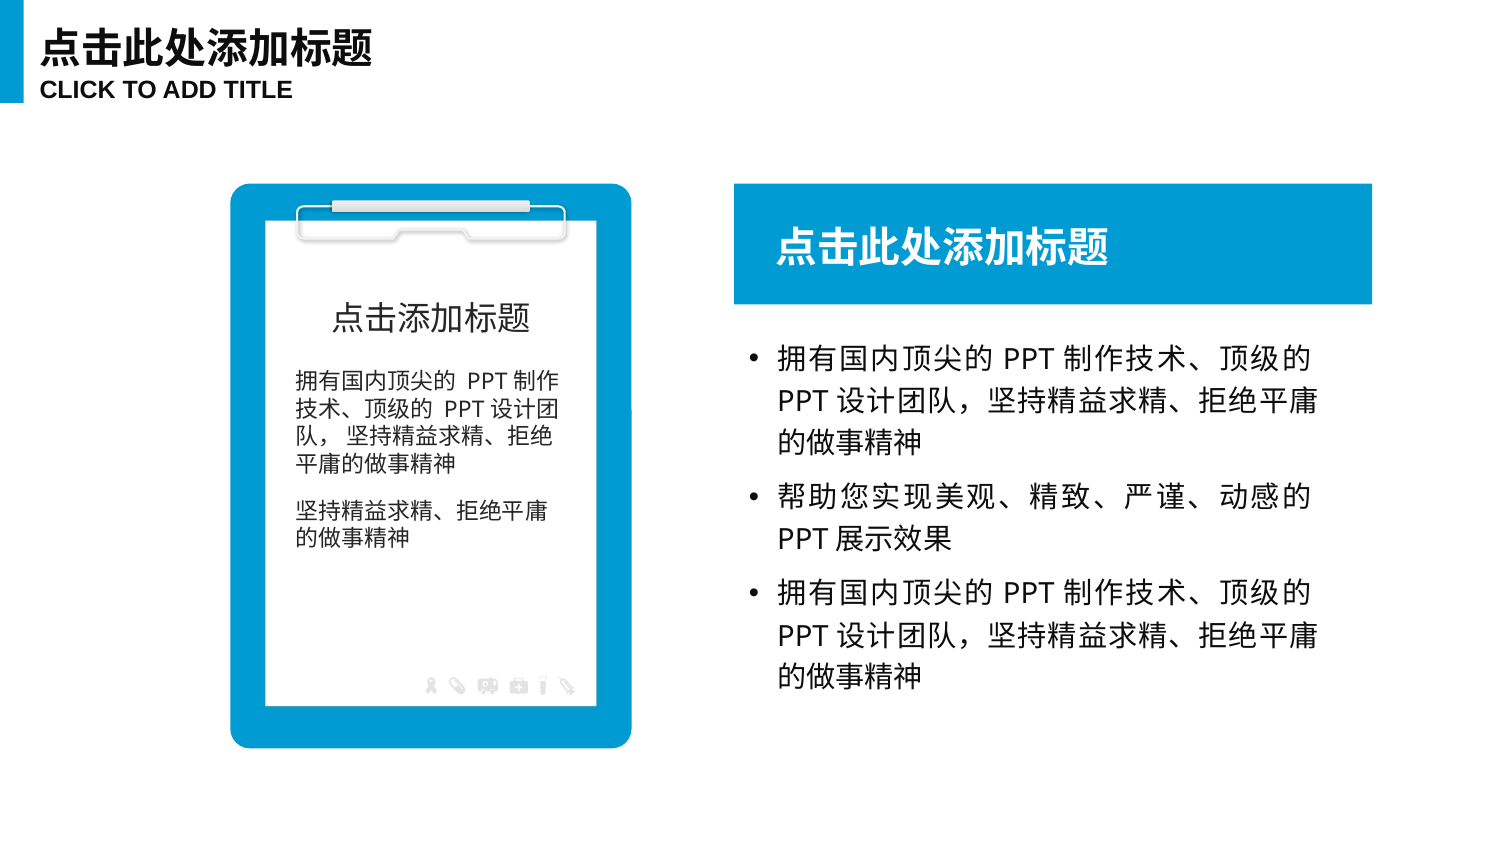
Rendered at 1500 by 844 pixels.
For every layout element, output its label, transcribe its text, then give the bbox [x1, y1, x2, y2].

text_box 点击此处添加标题 [26, 14, 502, 79]
text_box [0, 0, 26, 105]
text_box CLICK TO ADD TITLE [24, 66, 372, 112]
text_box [229, 183, 632, 749]
text_box 拥有国内顶尖的PPT制作技术、顶级的PPT设计团队，坚持精益求精、拒绝平庸的做事精神 帮助您实现美观、精致、严谨、动感的PPT展示效果 拥有国内顶尖的PPT制作技术、顶级的PPT设计团队，坚持精益求精、拒绝平庸的做事精神 [734, 325, 1334, 701]
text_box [733, 183, 1373, 305]
